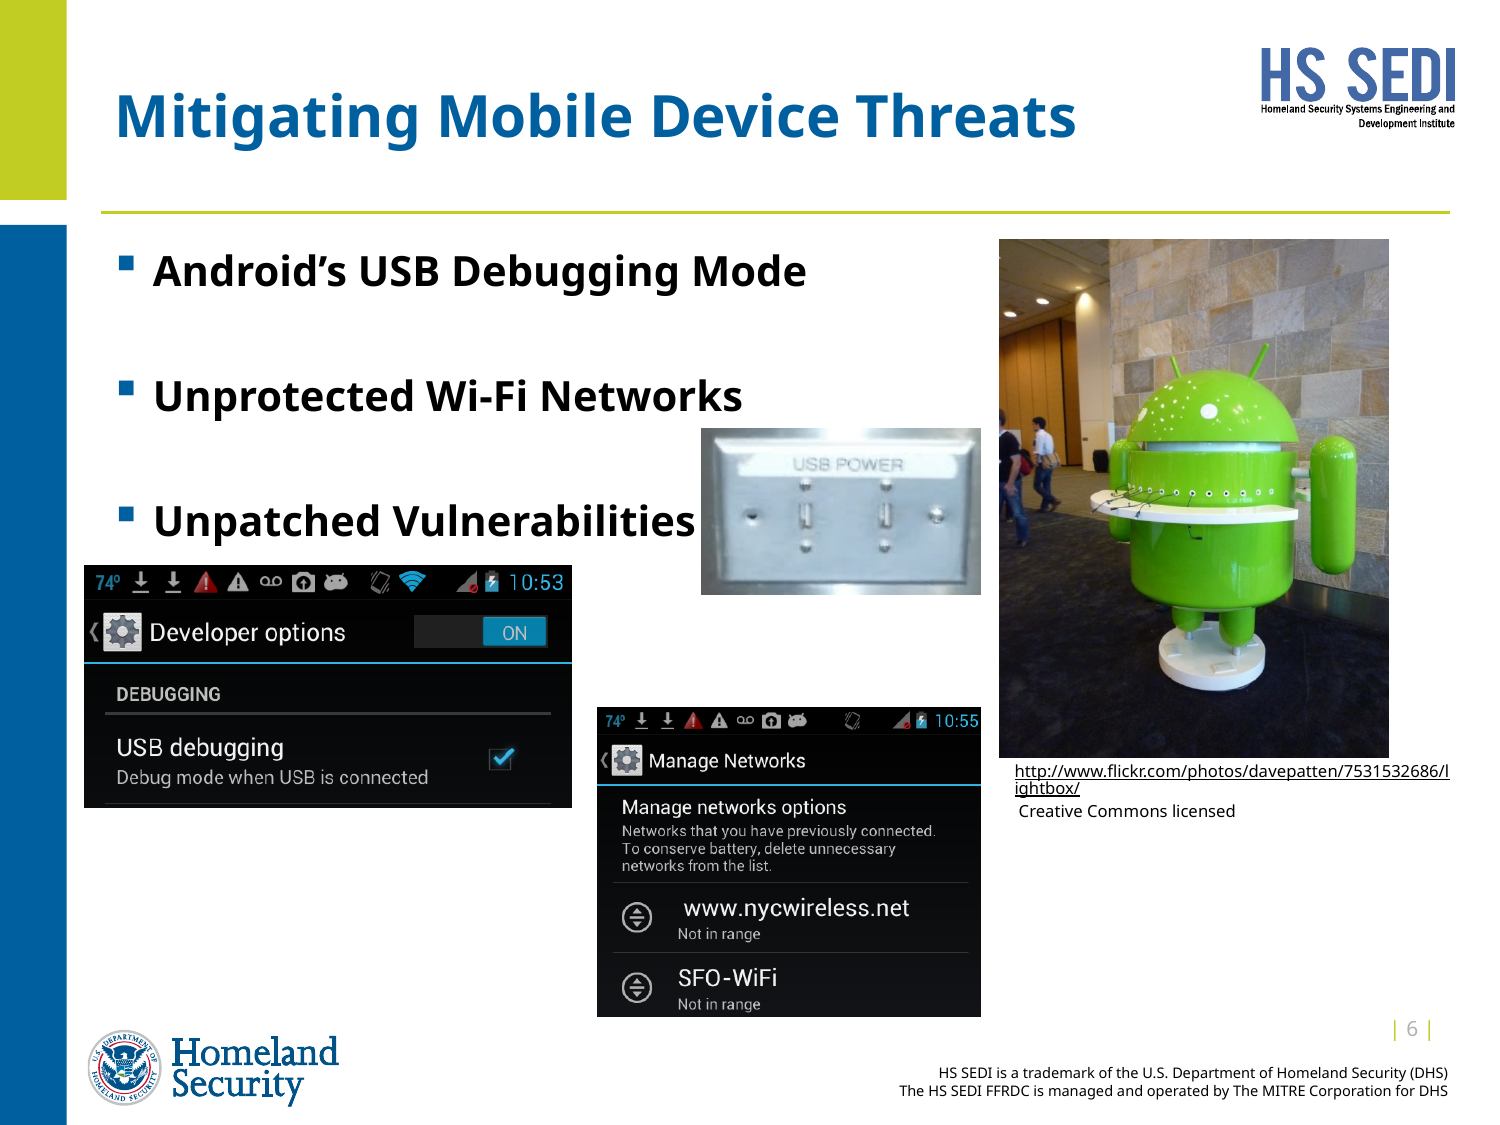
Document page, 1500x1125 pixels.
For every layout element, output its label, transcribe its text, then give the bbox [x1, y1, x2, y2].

picture [84, 565, 572, 809]
picture [700, 428, 982, 595]
title Mitigating Mobile Device Threats [99, 45, 1248, 188]
list Android’s USB Debugging Mode Unprotected Wi-Fi Networks Unpatched Vulnerabilities [99, 237, 1450, 1005]
text_box http://www.flickr.com/photos/davepatten/7531532686/lightbox/ Creative Commons licensed [999, 753, 1468, 864]
slide_number | 5 | [1368, 1021, 1450, 1052]
picture [597, 707, 982, 1017]
picture [999, 239, 1389, 758]
